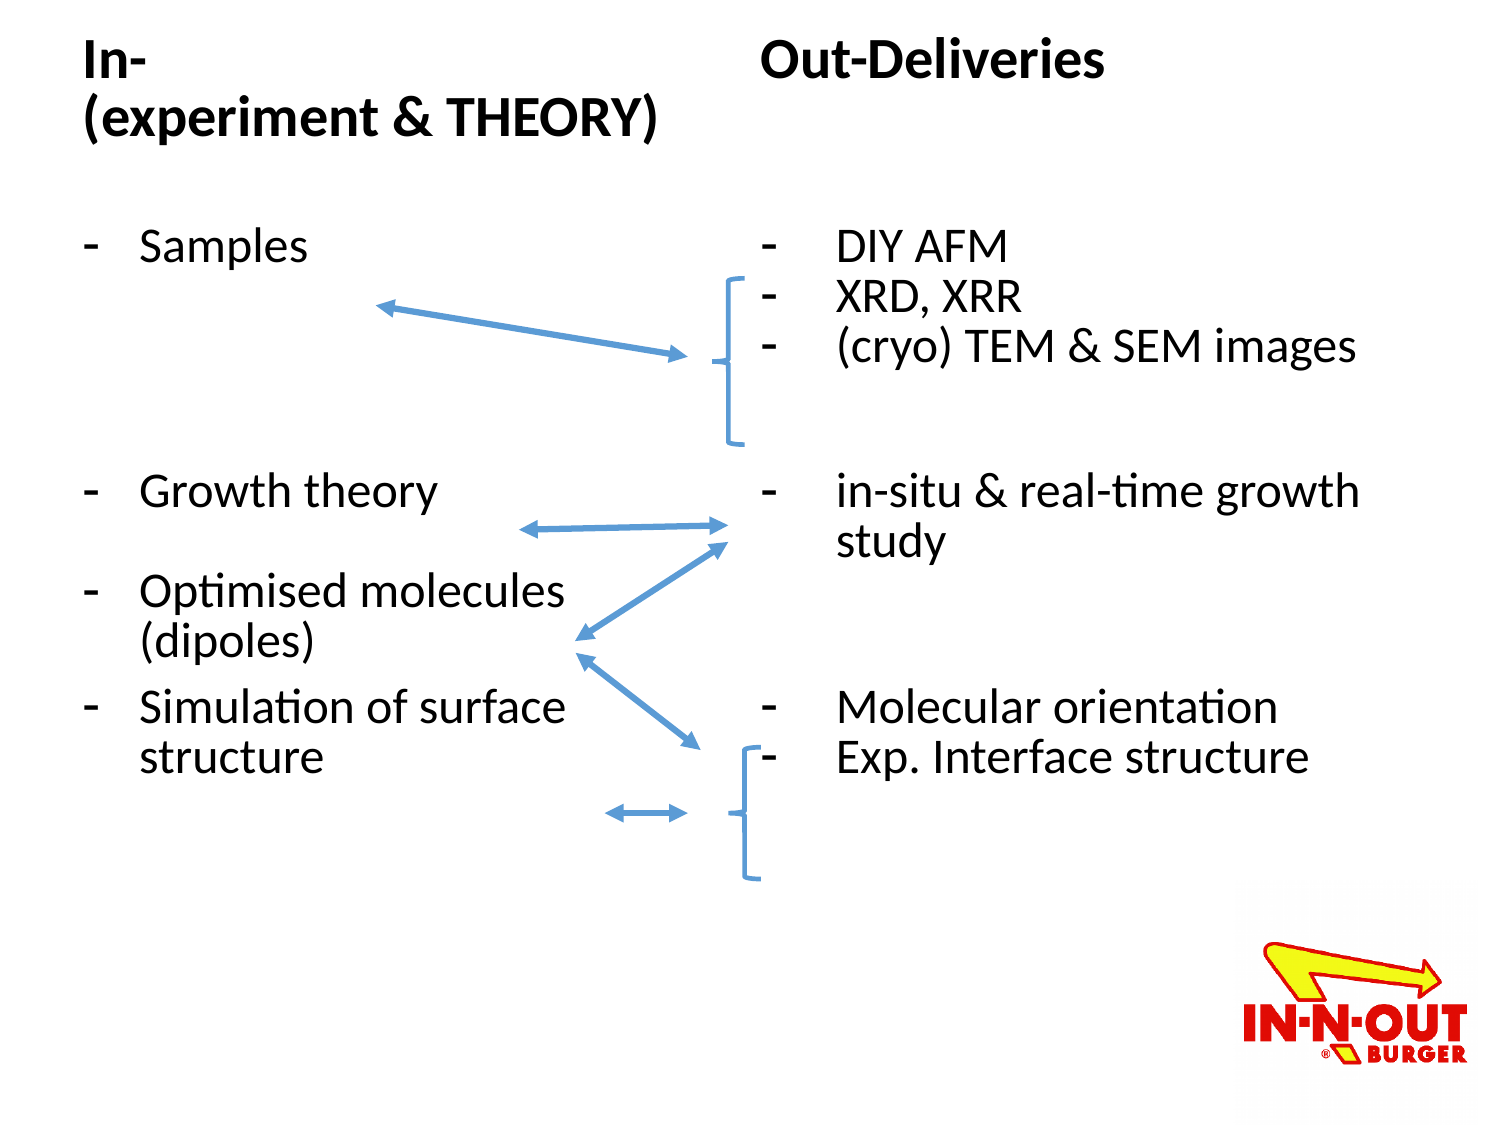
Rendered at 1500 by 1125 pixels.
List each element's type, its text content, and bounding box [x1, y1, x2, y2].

table_cell in-situ & real-time growth study [746, 463, 1424, 678]
table_header In- (experiment & THEORY) [68, 27, 746, 217]
text_box [712, 277, 745, 446]
picture [1233, 880, 1478, 1125]
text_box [574, 541, 729, 642]
table_cell Simulation of surface structure [68, 678, 746, 855]
table_cell Growth theory Optimised molecules (dipoles) [68, 463, 746, 678]
text_box [728, 746, 761, 880]
table_cell Molecular orientation Exp. Interface structure [746, 678, 1424, 855]
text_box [518, 525, 729, 530]
table_cell Samples [68, 217, 746, 463]
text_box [375, 305, 688, 357]
table_header Out-Deliveries [746, 27, 1424, 217]
table_cell DIY AFM XRD, XRR (cryo) TEM & SEM images [746, 217, 1424, 463]
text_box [575, 652, 701, 750]
